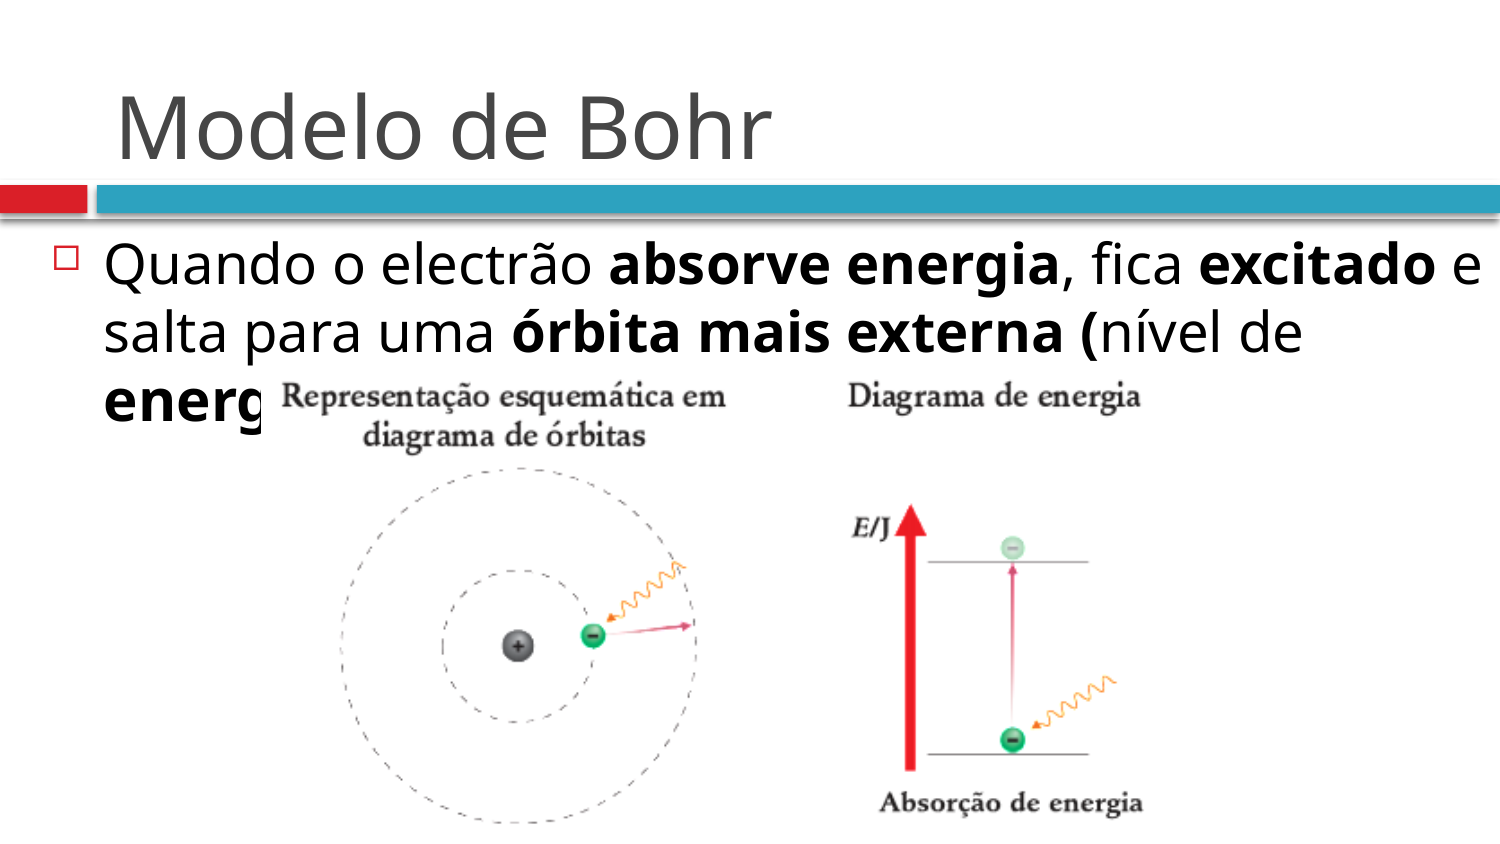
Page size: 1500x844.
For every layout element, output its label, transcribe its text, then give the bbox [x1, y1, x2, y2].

title Modelo de Bohr [99, 19, 1438, 185]
list Quando o electrão absorve energia, fica excitado e salta para uma órbita mais externa (nível de energia superior). [36, 221, 1500, 758]
picture [261, 362, 1171, 833]
